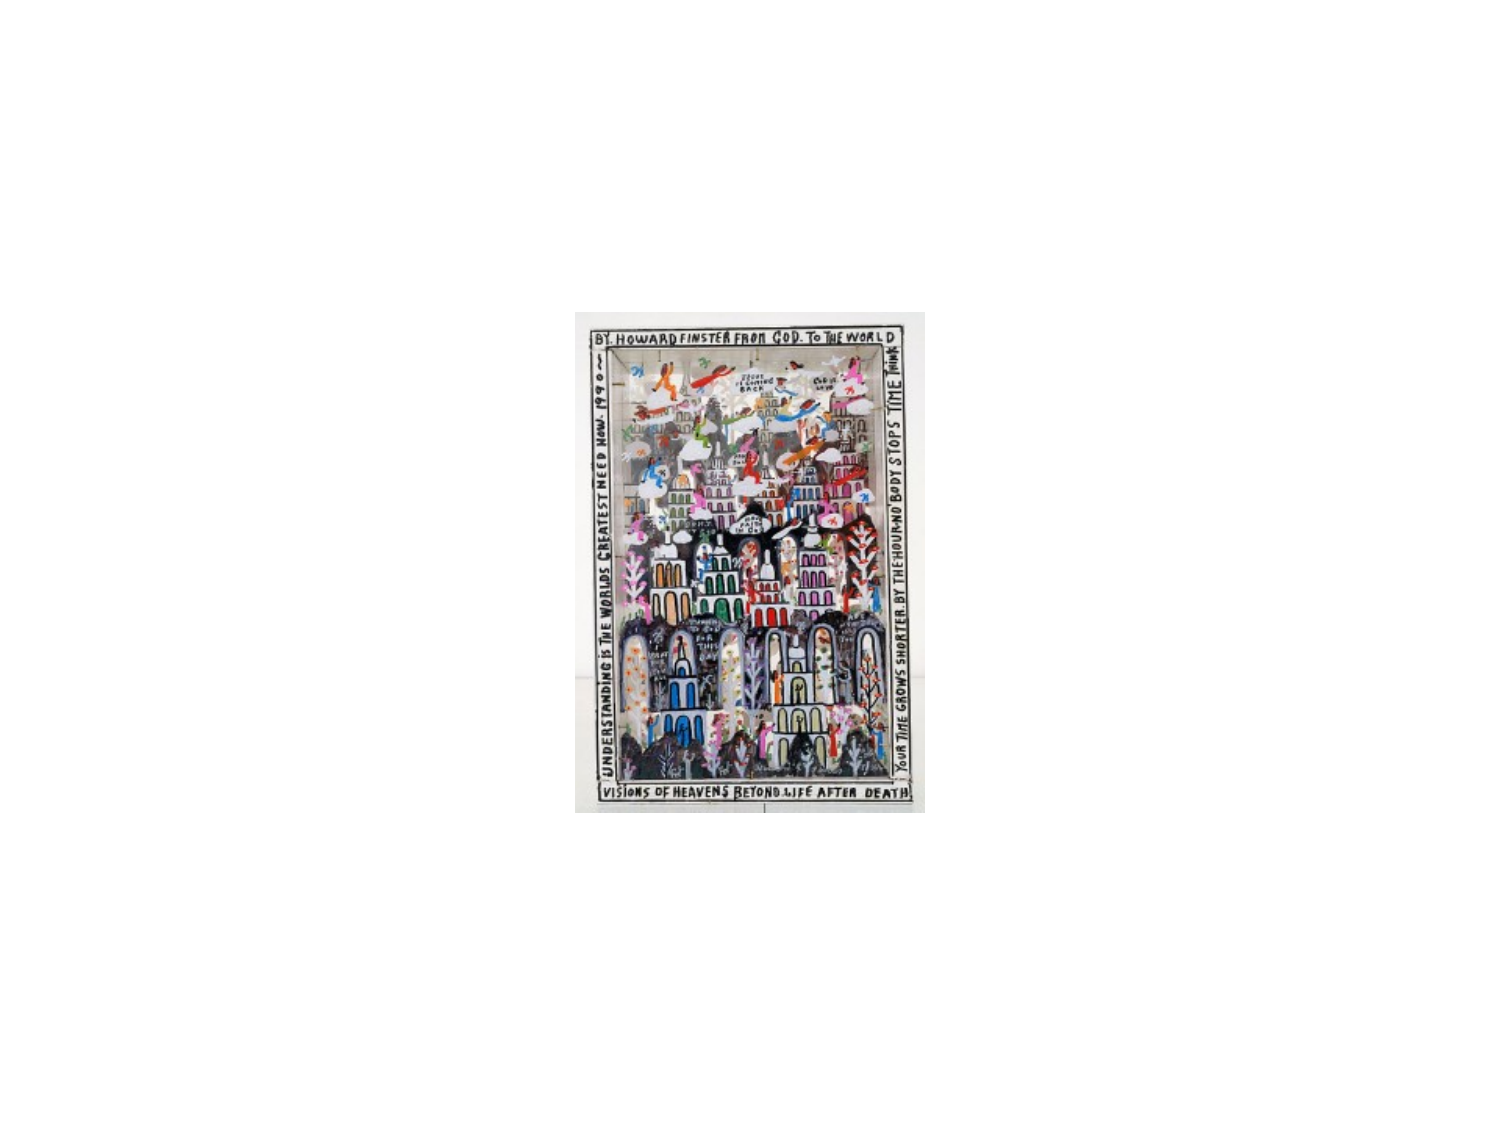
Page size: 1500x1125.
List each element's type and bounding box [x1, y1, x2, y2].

picture [574, 312, 926, 813]
